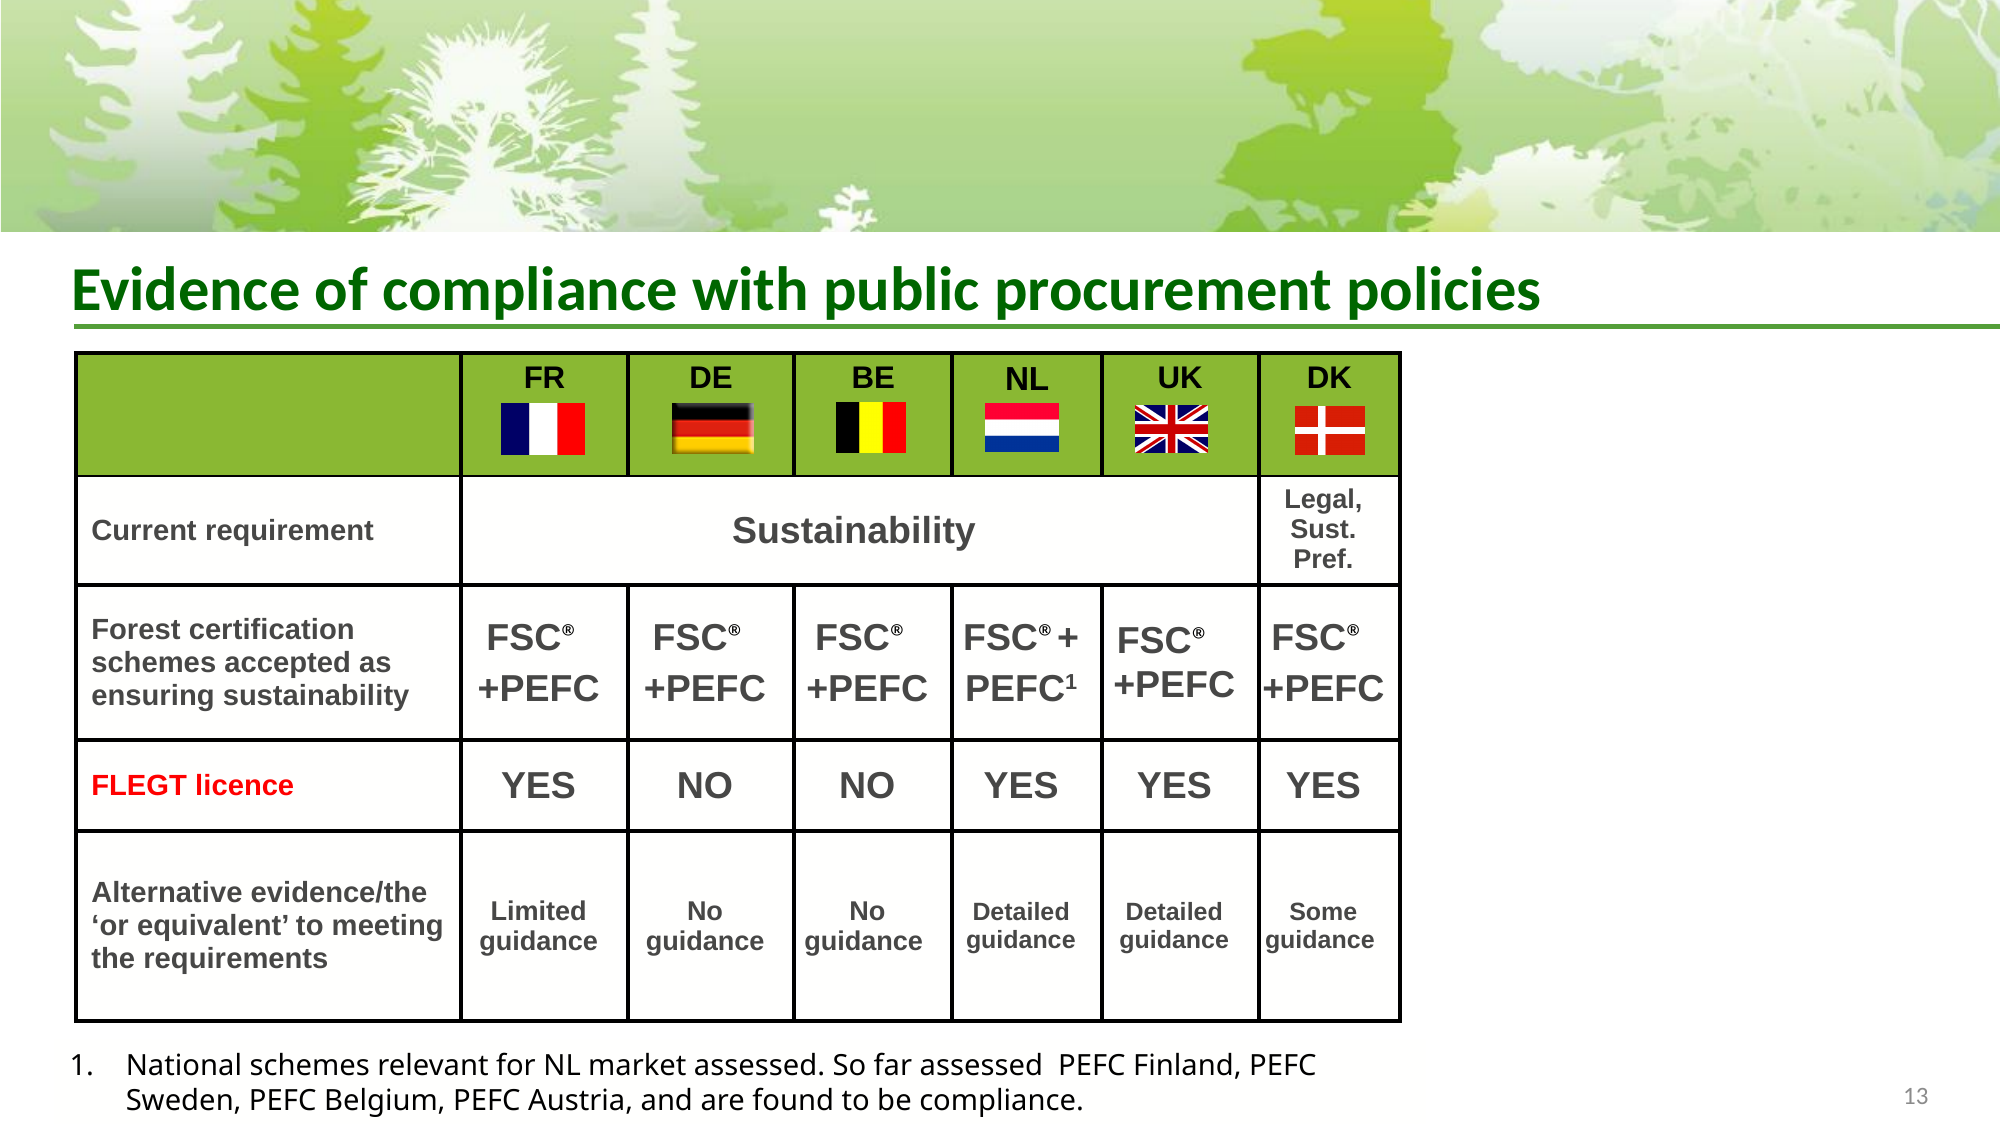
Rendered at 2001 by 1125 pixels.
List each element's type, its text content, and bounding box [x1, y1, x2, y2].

table_cell Forest certification schemes accepted as ensuring sustainability [78, 587, 459, 738]
table_cell Current requirement [78, 477, 459, 583]
table_header UK [1104, 355, 1257, 475]
table_cell Detailed guidance [954, 833, 1100, 1019]
table_cell YES [954, 742, 1100, 829]
table_cell YES [1261, 742, 1398, 829]
table_cell FSC® +PEFC [796, 587, 950, 738]
picture [1135, 405, 1208, 453]
picture [1295, 406, 1365, 455]
table_cell Limited guidance [463, 833, 626, 1019]
table_cell NO [796, 742, 950, 829]
table_cell YES [1104, 742, 1257, 829]
table_cell Alternative evidence/the ‘or equivalent’ to meeting the requirements [78, 833, 459, 1019]
table_cell Sustainability [463, 477, 1257, 583]
table_header DK [1261, 355, 1398, 475]
table_cell YES [463, 742, 626, 829]
table_header NL [954, 355, 1100, 475]
table_cell Detailed guidance [1104, 833, 1257, 1019]
text_box National schemes relevant for NL market assessed. So far assessed PEFC Finland, PEFC Sweden, PEFC Belgium, PEFC Austria, and are found to be compliance. [54, 1039, 1426, 1124]
table_header BE [796, 355, 950, 475]
title Evidence of compliance with public procurement policies [56, 181, 1782, 399]
picture [985, 403, 1059, 452]
table_header [78, 355, 459, 475]
picture [501, 403, 585, 455]
table_cell Legal, Sust. Pref. [1261, 477, 1398, 583]
table_header FR [463, 355, 626, 475]
table_cell FSC® +PEFC [463, 587, 626, 738]
table_cell FLEGT licence [78, 742, 459, 829]
table_cell No guidance [630, 833, 792, 1019]
picture [836, 402, 906, 453]
table_cell NO [630, 742, 792, 829]
table_header DE [630, 355, 792, 475]
table_cell FSC® +PEFC [630, 587, 792, 738]
slide_number 13 [1493, 1065, 1944, 1125]
table_cell Some guidance [1261, 833, 1398, 1019]
picture [0, 0, 2000, 232]
table_cell No guidance [796, 833, 950, 1019]
table_cell FSC® +PEFC [1104, 587, 1257, 738]
table_cell FSC®+ PEFC1 [954, 587, 1100, 738]
picture [672, 403, 754, 454]
table_cell FSC® +PEFC [1261, 587, 1398, 738]
